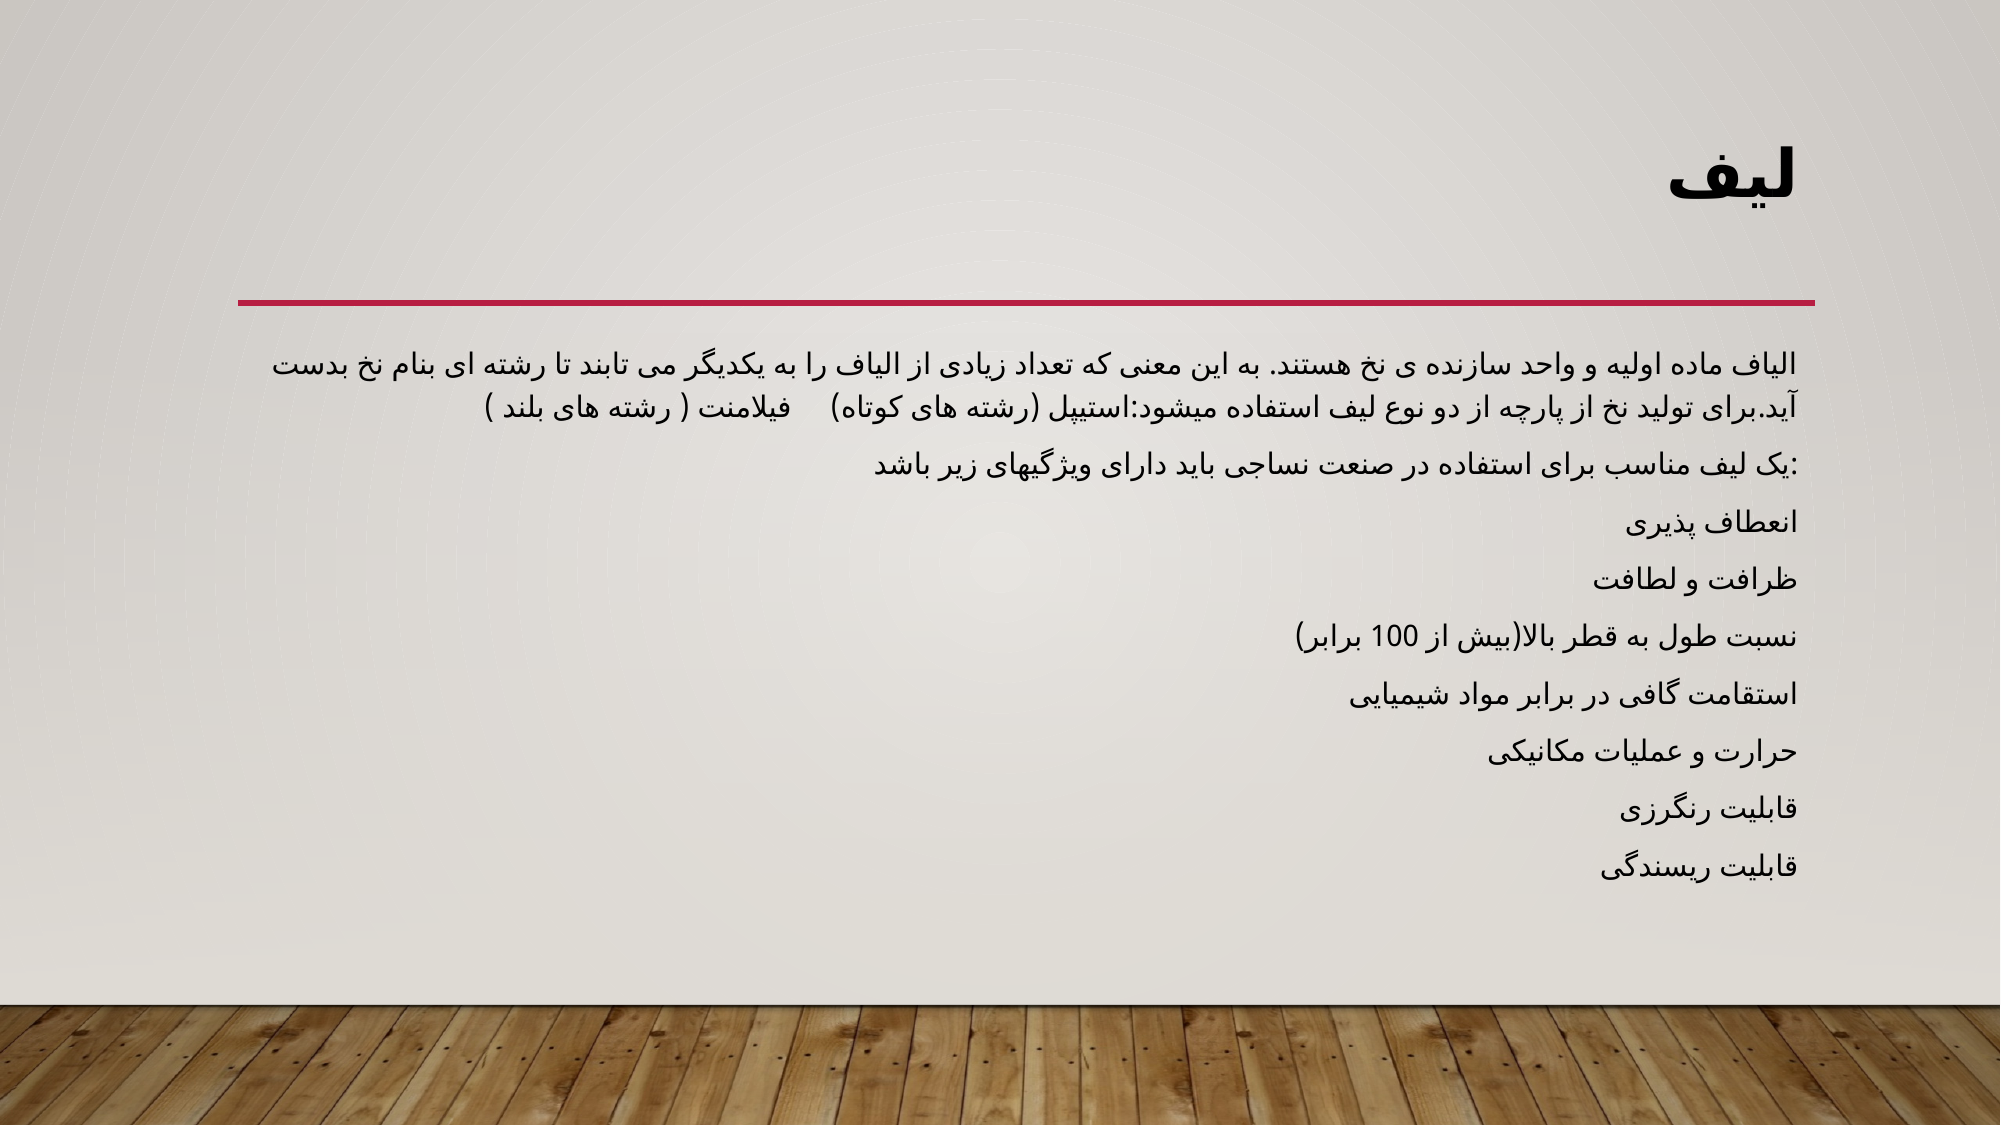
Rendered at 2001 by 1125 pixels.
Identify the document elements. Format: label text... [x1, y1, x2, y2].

picture [0, 1005, 2000, 1125]
title لیف [238, 131, 1814, 305]
list الیاف ماده اولیه و واحد سازنده ی نخ هستند. به این معنی که تعداد زیادی از الیاف را به یکدیگر می تابند تا رشته ای بنام نخ بدست آید.برای تولید نخ از پارچه از دو نوع لیف استفاده میشود:استیپل (رشته های کوتاه) فیلامنت ( رشته های بلند ) یک لیف مناسب برای استفاده در صنعت نساجی باید دارای ویژگیهای زیر باشد: انعطاف پذیری ظرافت و لطافت نسبت طول به قطر بالا(بیش از 100 برابر) استقامت گافی در برابر مواد شیمیایی حرارت و عملیات مکانیکی قابلیت رنگرزی قابلیت ریسندگی [238, 330, 1814, 897]
